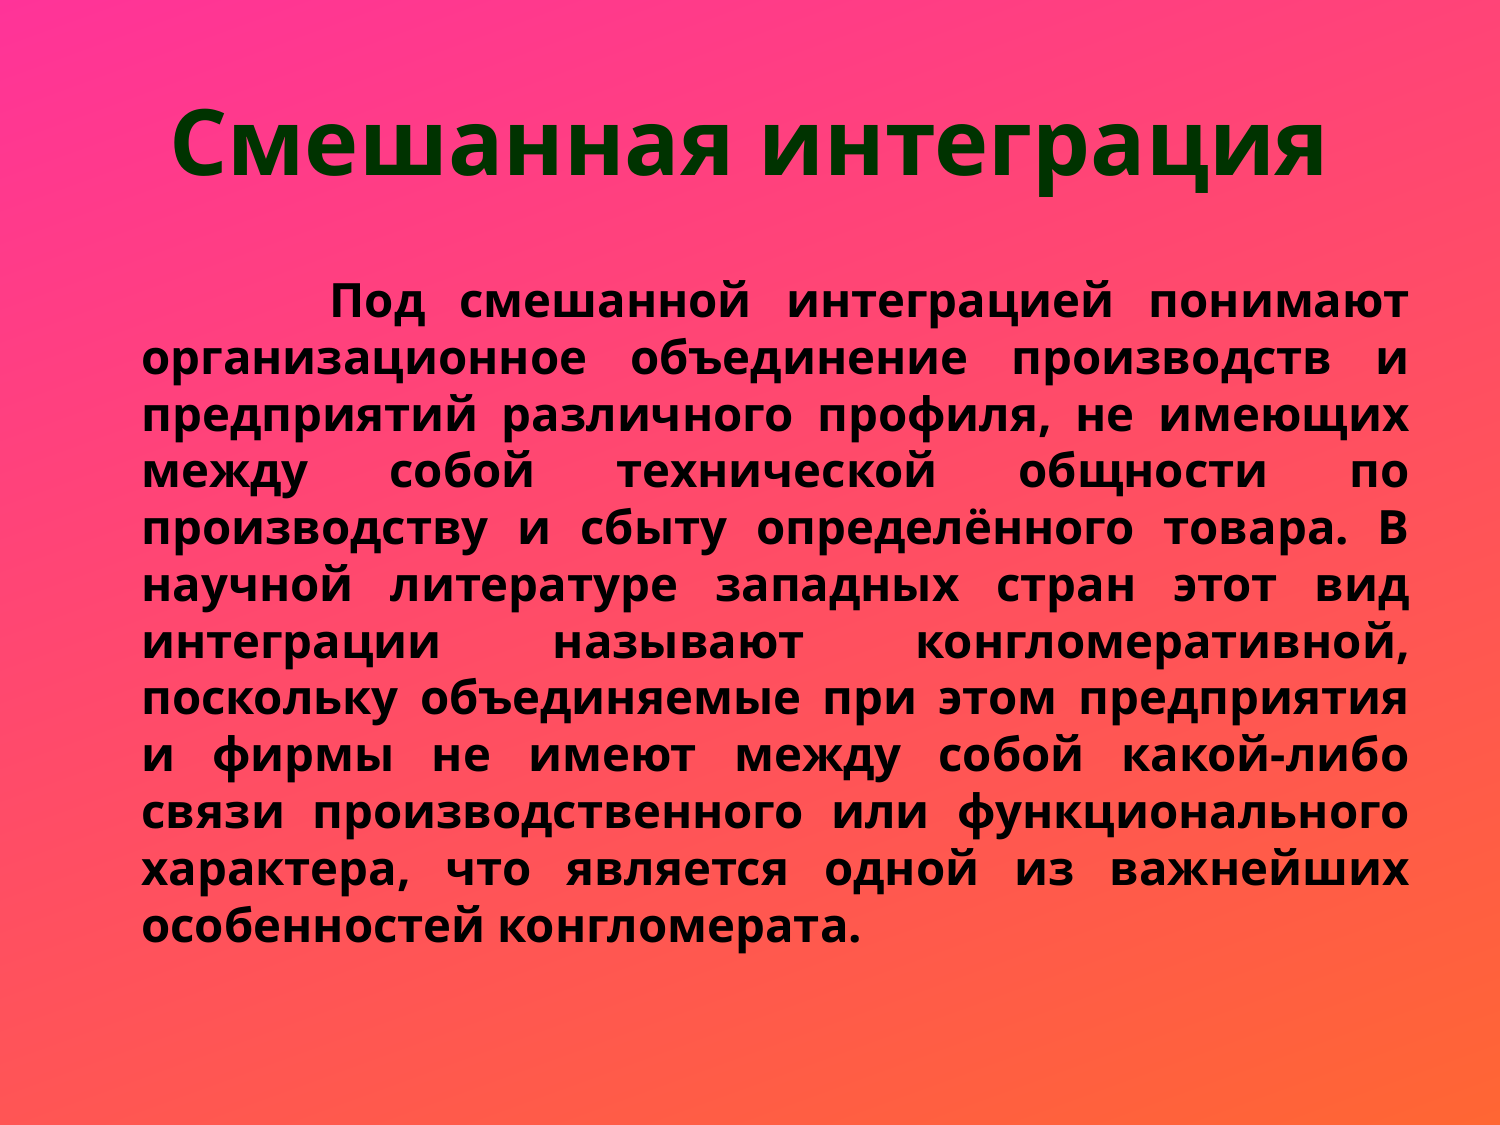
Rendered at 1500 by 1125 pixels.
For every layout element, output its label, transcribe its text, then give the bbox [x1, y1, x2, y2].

title Смешанная интеграция [75, 45, 1425, 233]
list Под смешанной интеграцией понимают организационное объединение производств и предприятий различного профиля, не имеющих между собой технической общности по производству и сбыту определённого товара. В научной литературе западных стран этот вид интеграции называют конгломеративной, поскольку объединяемые при этом предприятия и фирмы не имеют между собой какой-либо связи производственного или функционального характера, что является одной из важнейших особенностей конгломерата. [75, 262, 1425, 1005]
